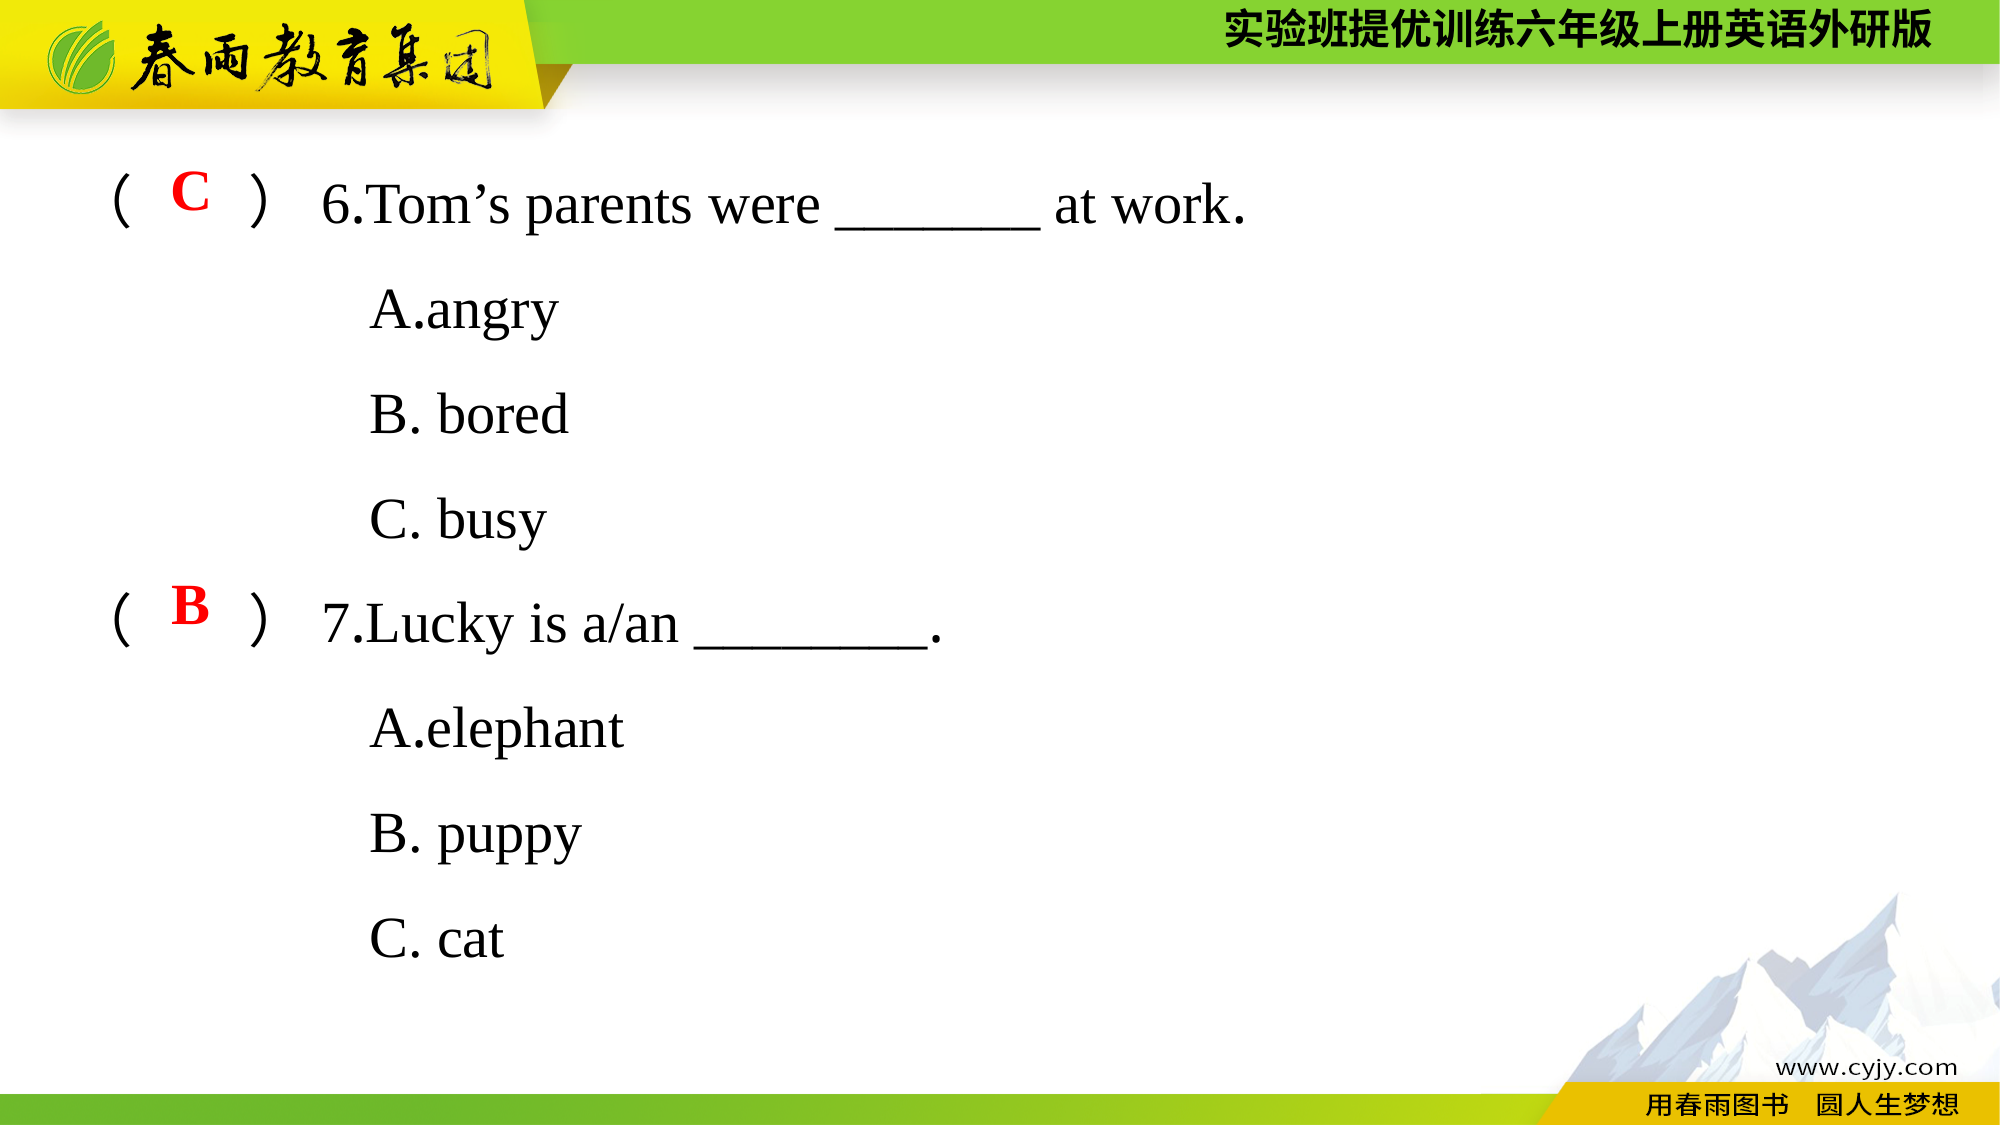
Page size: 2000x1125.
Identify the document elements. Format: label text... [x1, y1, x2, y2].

list （ ）6.Tom’s parents were _______ at work. A.angry B. bored C. busy （ ）7.Lucky is a/an ________. A.elephant B. puppy C. cat [59, 122, 1944, 973]
text_box C [155, 144, 228, 230]
text_box B [156, 558, 225, 644]
picture [0, 0, 2000, 1125]
